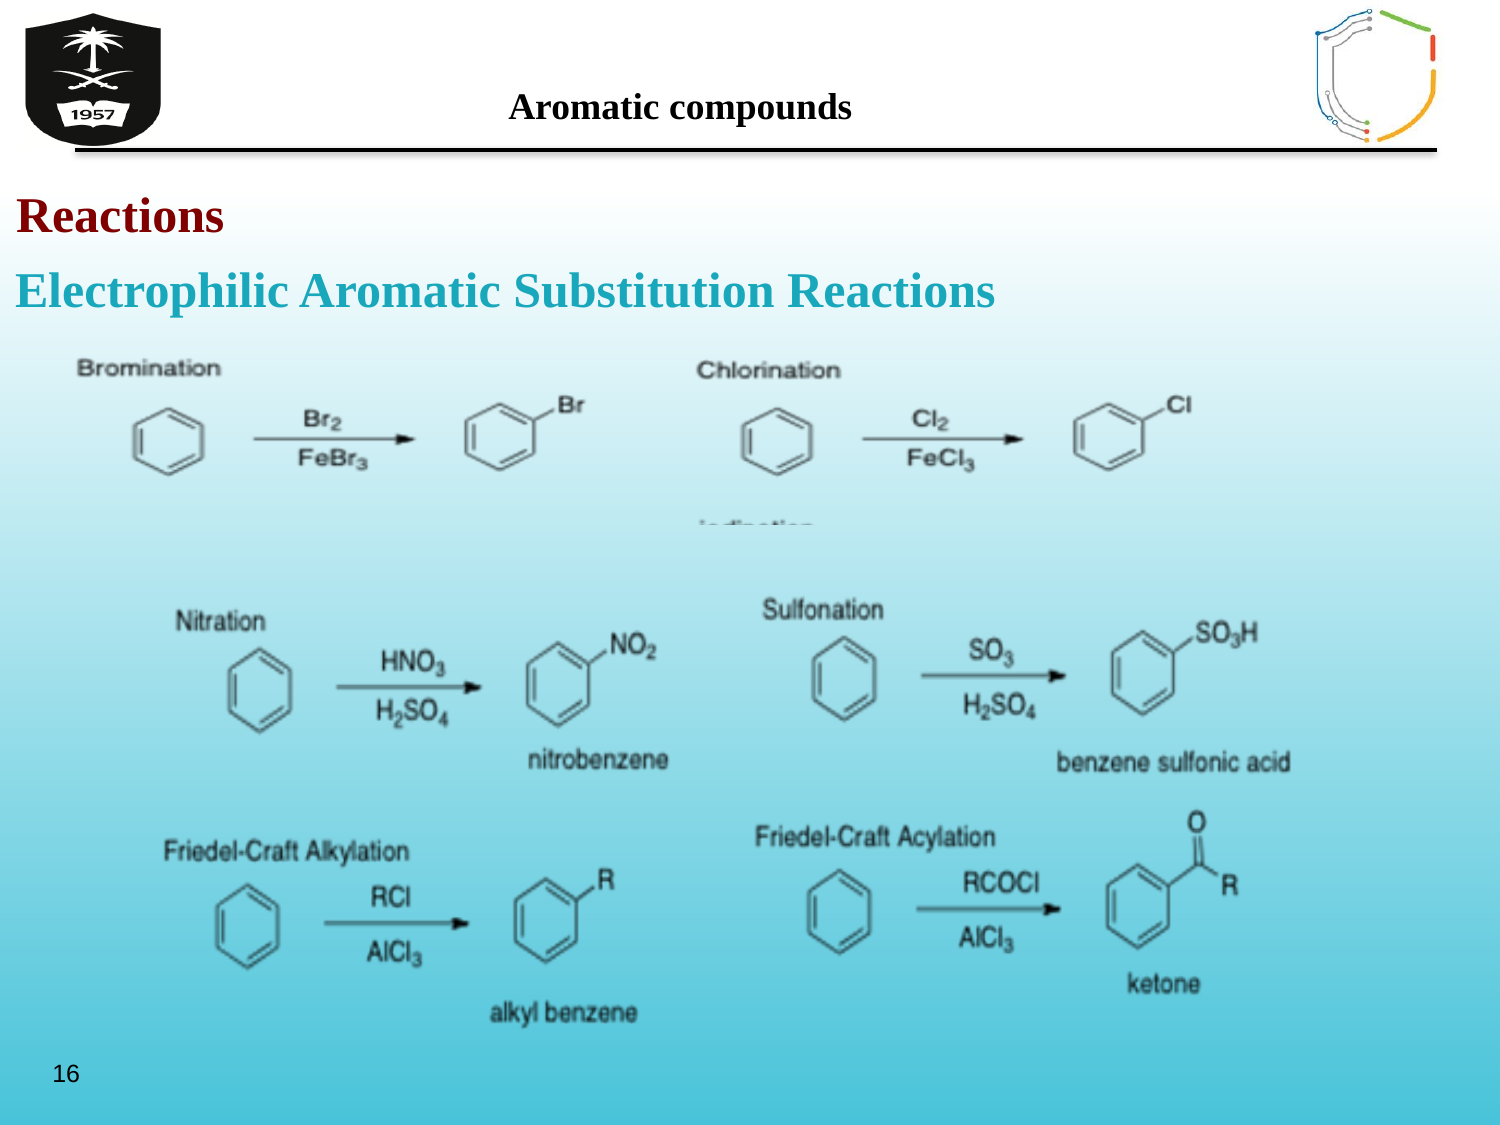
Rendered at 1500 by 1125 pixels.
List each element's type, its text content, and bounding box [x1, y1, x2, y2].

text_box Reactions [1, 174, 240, 250]
picture [24, 12, 163, 151]
picture [61, 344, 1326, 1038]
picture [1287, 0, 1463, 165]
text_box Aromatic compounds [493, 74, 868, 135]
text_box 16 [37, 1050, 96, 1095]
title Electrophilic Aromatic Substitution Reactions [0, 212, 1350, 363]
